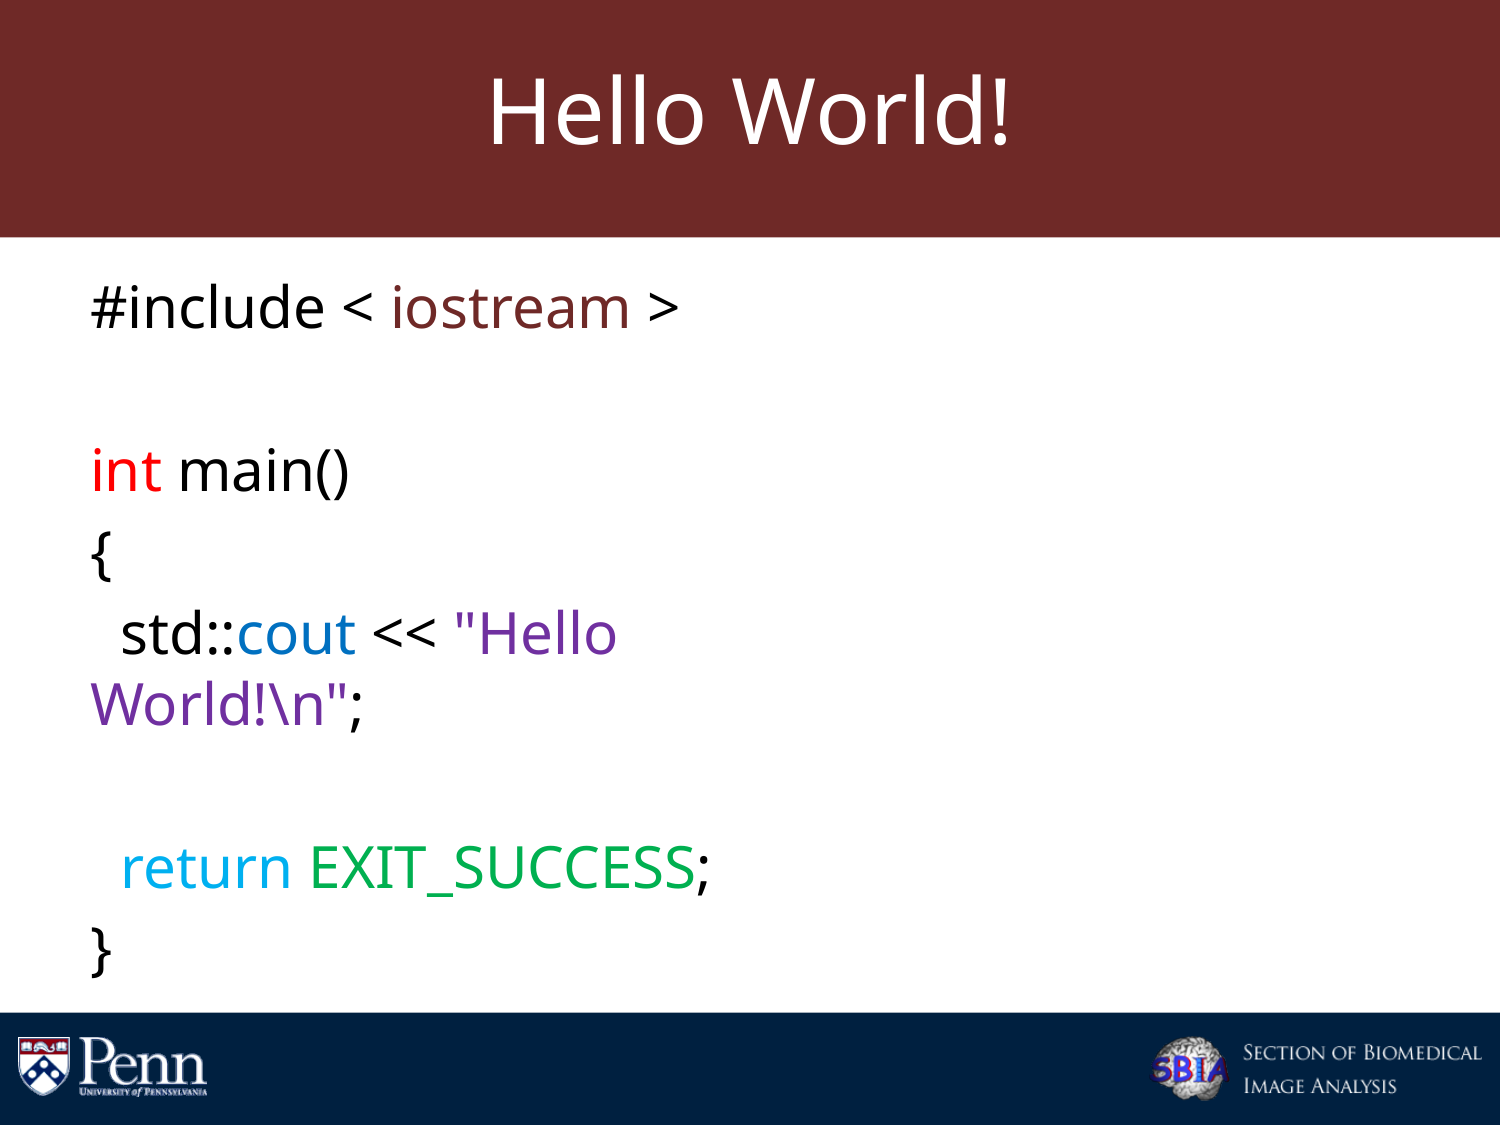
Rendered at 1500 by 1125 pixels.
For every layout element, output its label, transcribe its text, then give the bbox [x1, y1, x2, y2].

picture [18, 1037, 207, 1097]
list #include < iostream > int main() { std::cout << "Hello World!\n"; return EXIT_SUCCESS; } [75, 262, 738, 1013]
picture [1149, 1035, 1482, 1102]
title Hello World! [75, 45, 1425, 238]
